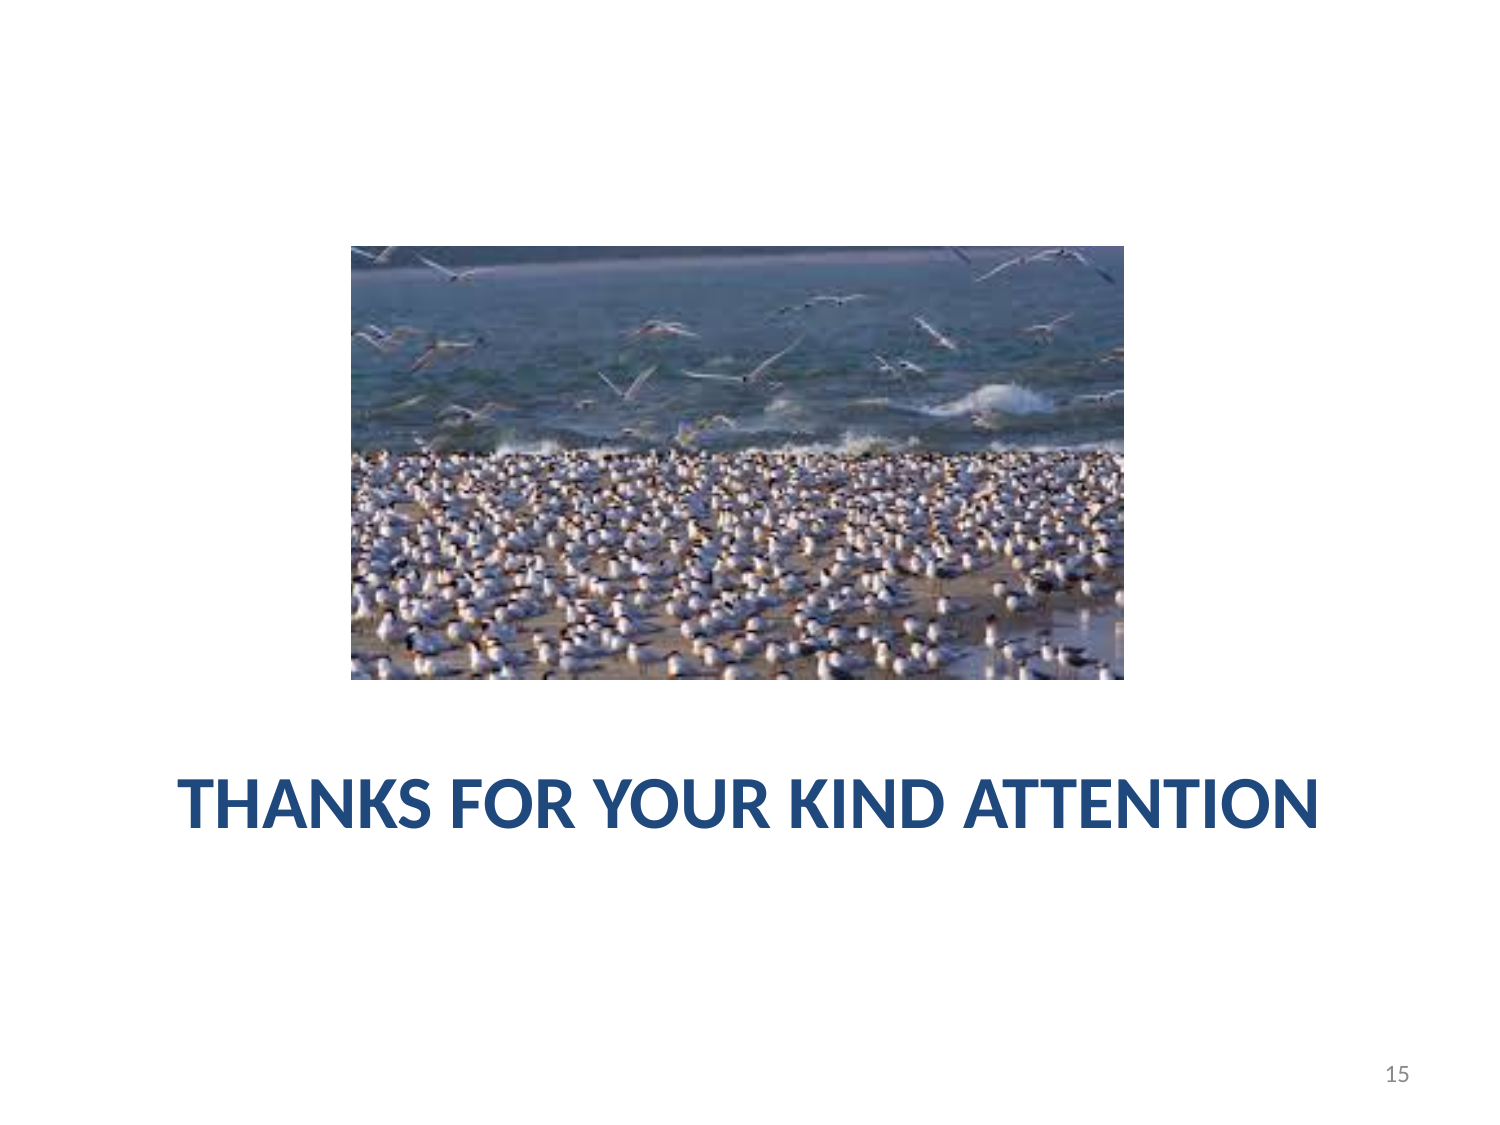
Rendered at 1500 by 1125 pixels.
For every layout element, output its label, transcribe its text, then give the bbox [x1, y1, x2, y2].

slide_number 15 [1074, 1042, 1425, 1103]
title THANKS FOR YOUR KIND ATTENTION [75, 644, 1425, 832]
picture [351, 245, 1124, 680]
